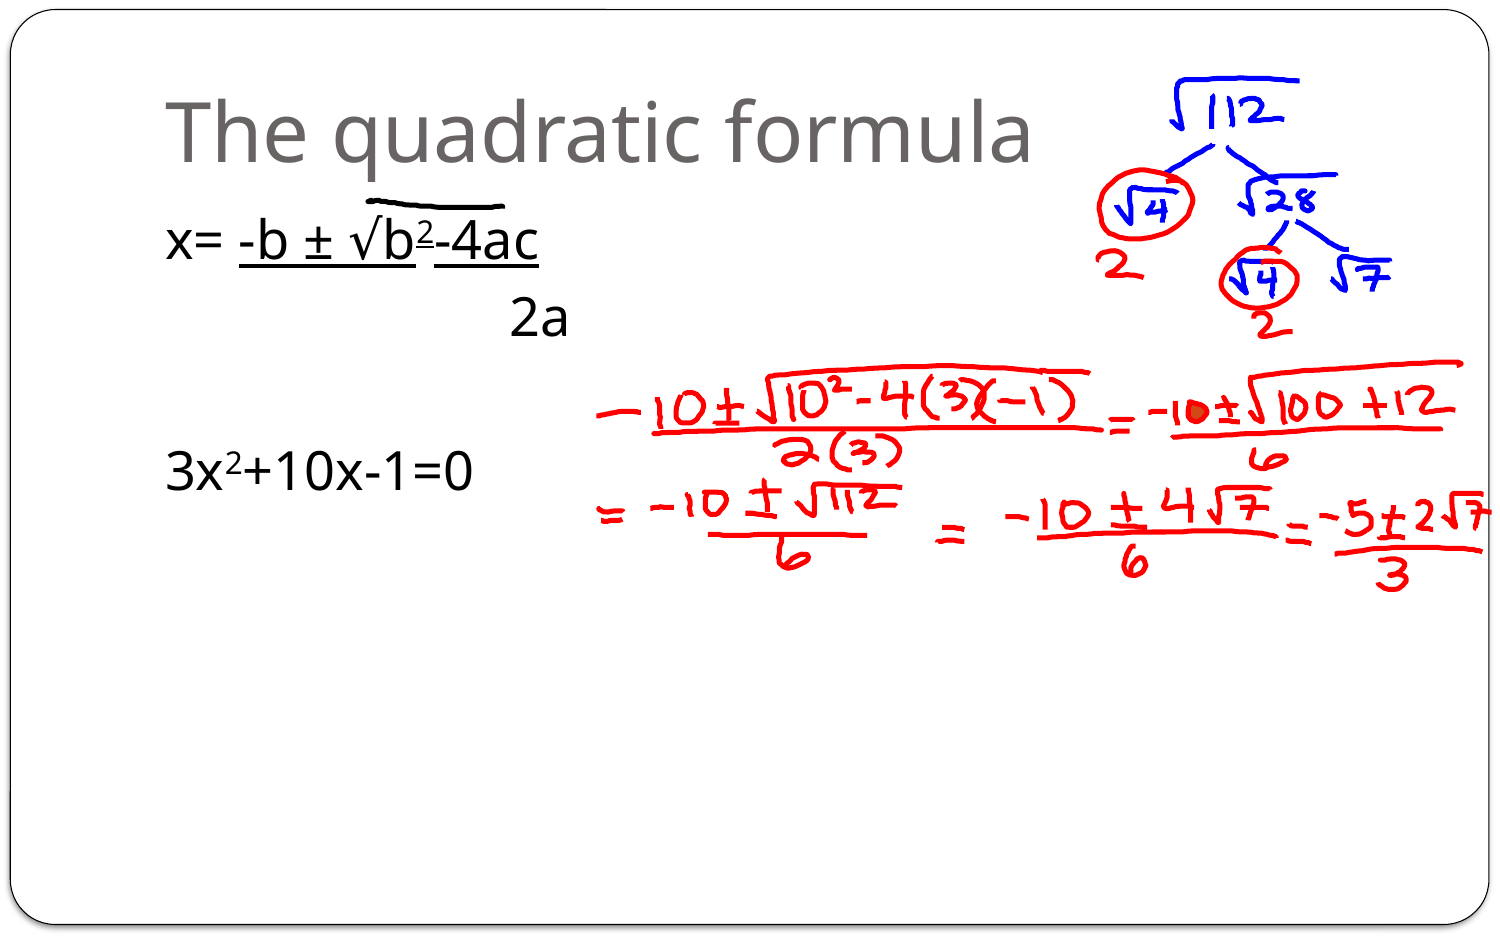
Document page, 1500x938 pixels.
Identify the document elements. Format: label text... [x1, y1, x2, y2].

title The quadratic formula [149, 37, 1426, 195]
text_box [750, 490, 764, 494]
text_box [756, 364, 1043, 423]
text_box [777, 535, 810, 569]
text_box [882, 381, 904, 400]
text_box [1098, 169, 1194, 240]
text_box [703, 490, 728, 516]
text_box [850, 441, 875, 464]
text_box [1406, 386, 1456, 414]
text_box [860, 489, 897, 508]
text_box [937, 487, 1492, 590]
text_box [1396, 391, 1403, 415]
text_box [1227, 146, 1270, 176]
text_box [856, 399, 871, 403]
text_box [1317, 391, 1342, 418]
text_box [601, 518, 623, 523]
text_box [707, 533, 868, 537]
text_box [1239, 97, 1285, 122]
text_box [1238, 173, 1337, 216]
text_box [907, 393, 915, 398]
text_box [941, 382, 966, 410]
text_box [998, 399, 1026, 403]
text_box [1331, 255, 1391, 292]
text_box [1249, 361, 1462, 423]
text_box [1171, 426, 1442, 439]
text_box [1165, 144, 1214, 173]
text_box [763, 478, 769, 513]
text_box [1220, 246, 1298, 309]
text_box [922, 375, 940, 419]
text_box [1171, 77, 1300, 130]
text_box [653, 426, 1103, 435]
text_box [1039, 369, 1091, 375]
text_box [367, 199, 504, 209]
text_box [725, 387, 730, 405]
text_box [745, 512, 777, 518]
text_box [1253, 312, 1293, 338]
text_box [1097, 249, 1144, 279]
text_box [787, 384, 795, 421]
text_box [598, 507, 624, 513]
text_box [800, 382, 827, 417]
text_box [832, 487, 838, 510]
text_box [1187, 400, 1208, 423]
text_box [1109, 418, 1134, 422]
text_box [1109, 430, 1130, 434]
text_box [903, 380, 907, 418]
text_box [1374, 406, 1379, 419]
text_box [773, 438, 820, 466]
text_box [1174, 400, 1179, 426]
text_box [1355, 266, 1379, 278]
text_box [1297, 190, 1315, 212]
text_box [656, 397, 662, 429]
text_box [1369, 388, 1377, 405]
text_box [1296, 220, 1349, 251]
text_box [1363, 279, 1378, 292]
text_box [975, 380, 997, 423]
text_box [1222, 396, 1232, 418]
text_box [875, 435, 901, 467]
text_box [596, 410, 641, 417]
text_box [1227, 102, 1234, 127]
text_box [1267, 192, 1293, 211]
text_box [1148, 410, 1168, 414]
text_box [1048, 378, 1074, 422]
text_box [1218, 419, 1240, 423]
text_box [1362, 275, 1391, 280]
text_box [959, 378, 984, 420]
text_box [1289, 395, 1307, 421]
list x= -b ± √b2-4ac 2a 3x2+10x-1=0 [149, 197, 1426, 824]
text_box [686, 493, 693, 517]
text_box [1250, 449, 1288, 470]
text_box [1278, 391, 1287, 425]
text_box [828, 376, 852, 391]
text_box [675, 391, 705, 424]
text_box [831, 430, 852, 471]
text_box [1268, 220, 1288, 247]
text_box [796, 483, 903, 517]
text_box [846, 489, 854, 513]
text_box [717, 404, 745, 409]
text_box [1031, 386, 1045, 415]
text_box [1215, 404, 1227, 408]
text_box [650, 505, 674, 510]
